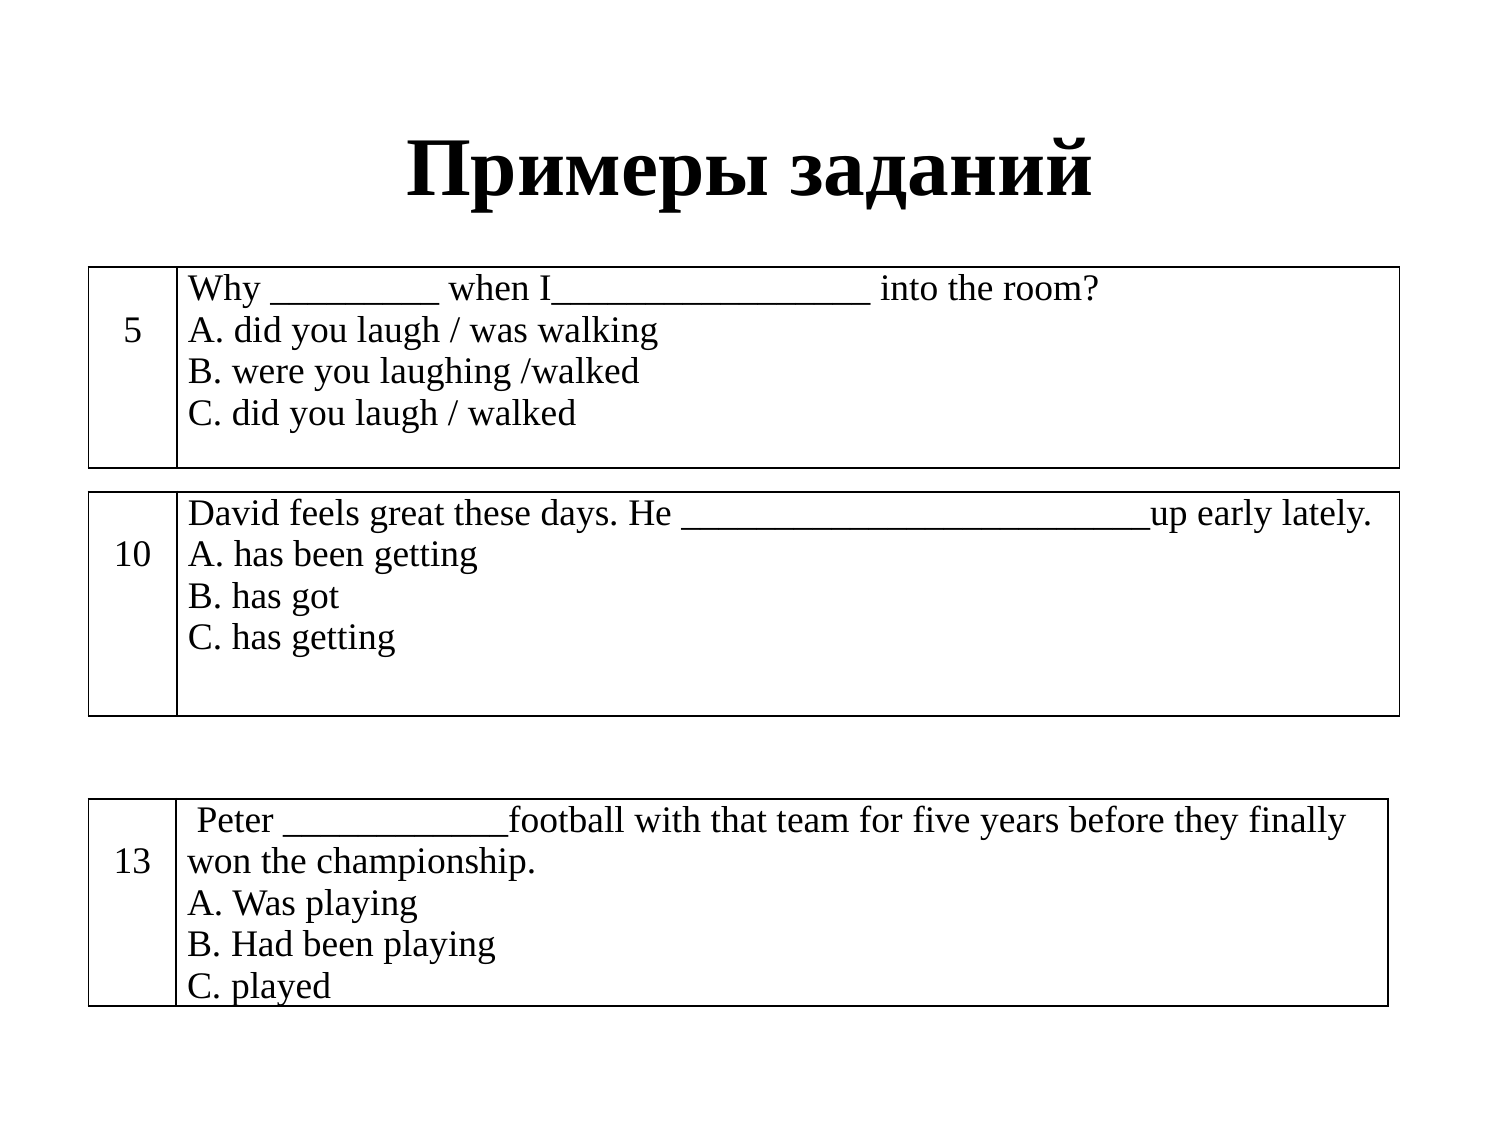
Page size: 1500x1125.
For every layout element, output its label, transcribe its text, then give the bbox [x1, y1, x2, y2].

table_header Peter ____________football with that team for five years before they finally won the championship. A. Was playing B. Had been playing C. played [177, 800, 1387, 1005]
table_header Why _________ when I_________________ into the room? A. did you laugh / was walking B. were you laughing /walked C. did you laugh / walked [178, 268, 1399, 467]
table_header 5 [89, 268, 176, 467]
table_header 10 [89, 493, 176, 715]
table_header 13 [89, 800, 175, 1005]
table_header David feels great these days. He _________________________up early lately. A. has been getting B. has got C. has getting [178, 493, 1399, 715]
title Примеры заданий [103, 59, 1397, 266]
